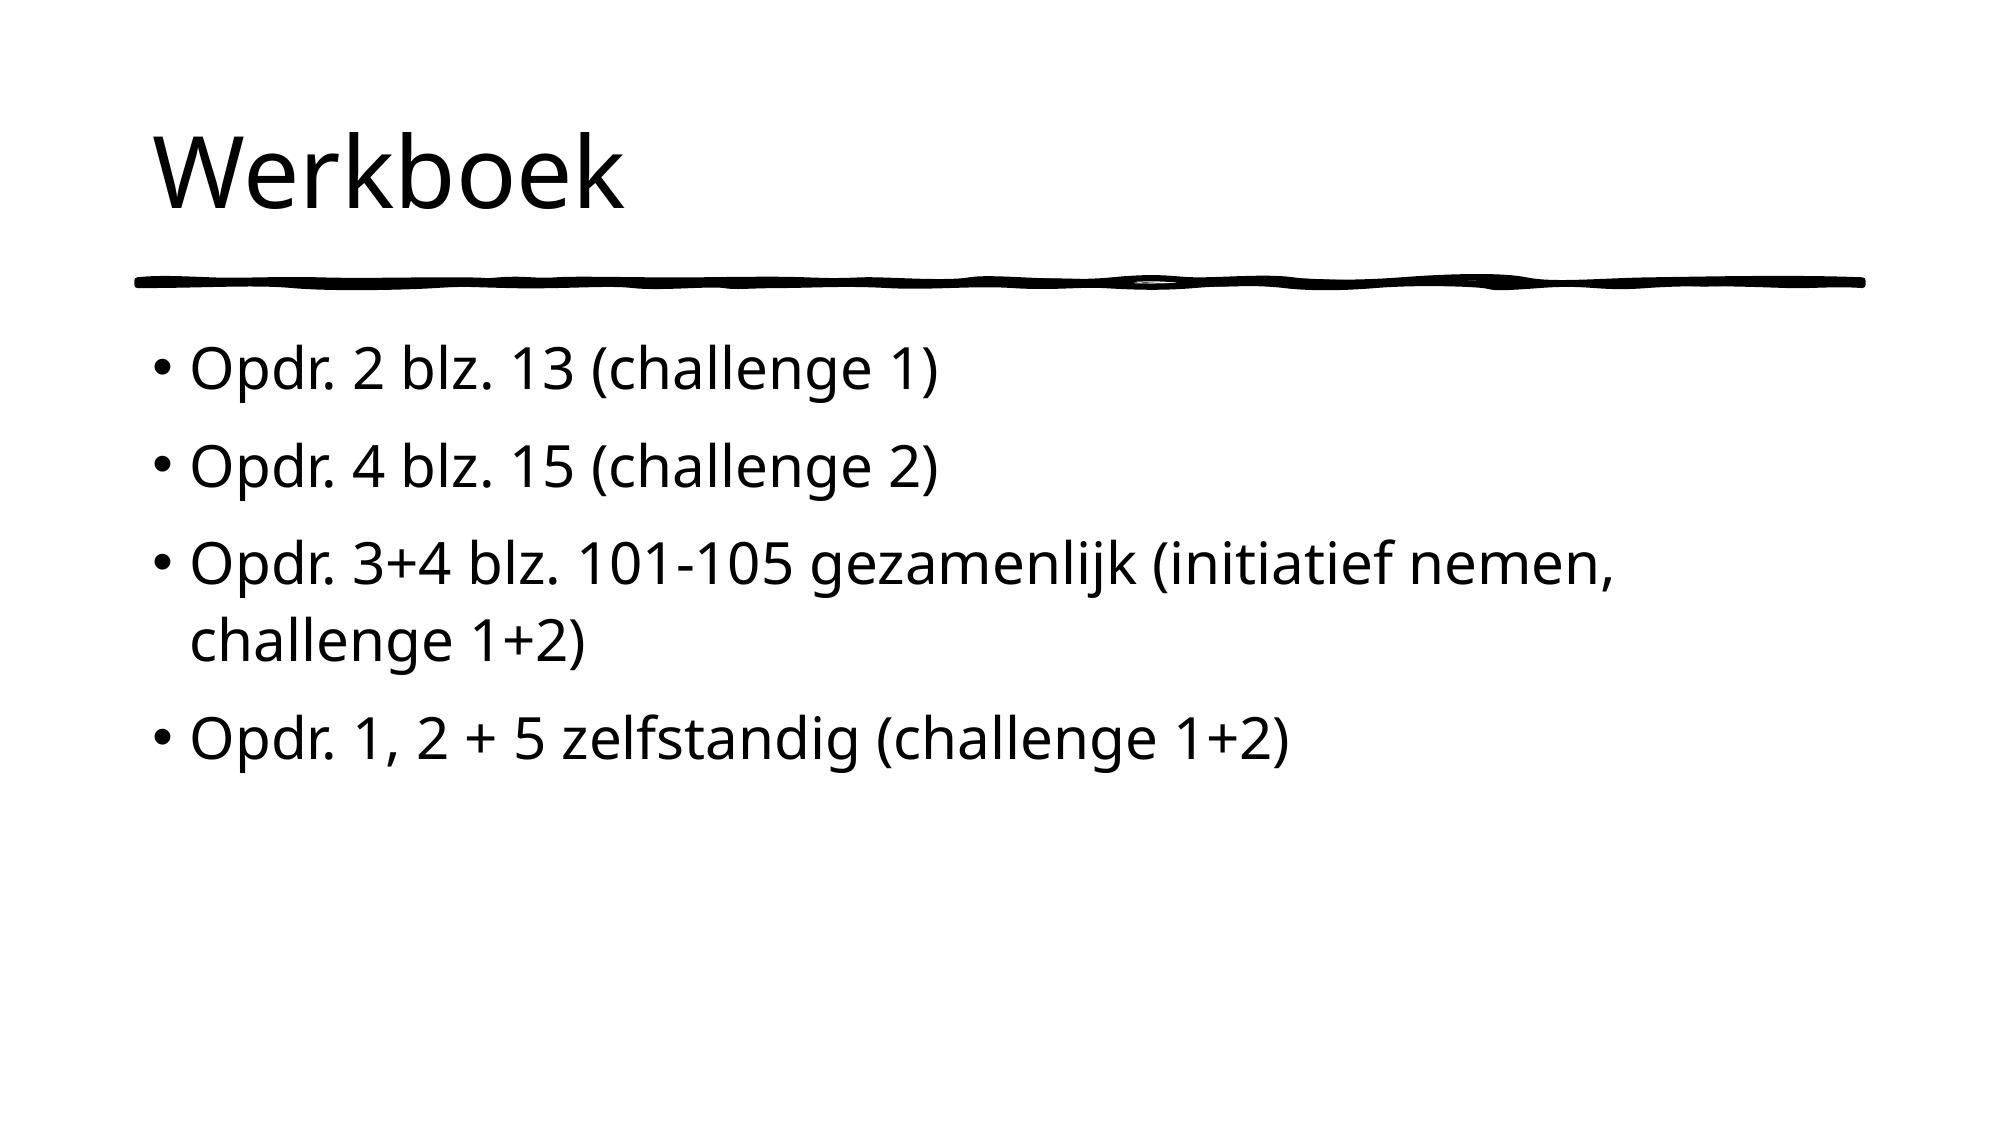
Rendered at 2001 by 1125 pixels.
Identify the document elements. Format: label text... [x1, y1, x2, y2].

list Opdr. 2 blz. 13 (challenge 1) Opdr. 4 blz. 15 (challenge 2) Opdr. 3+4 blz. 101-105 gezamenlijk (initiatief nemen, challenge 1+2) Opdr. 1, 2 + 5 zelfstandig (challenge 1+2) [137, 316, 1863, 1014]
title Werkboek [137, 59, 1863, 278]
